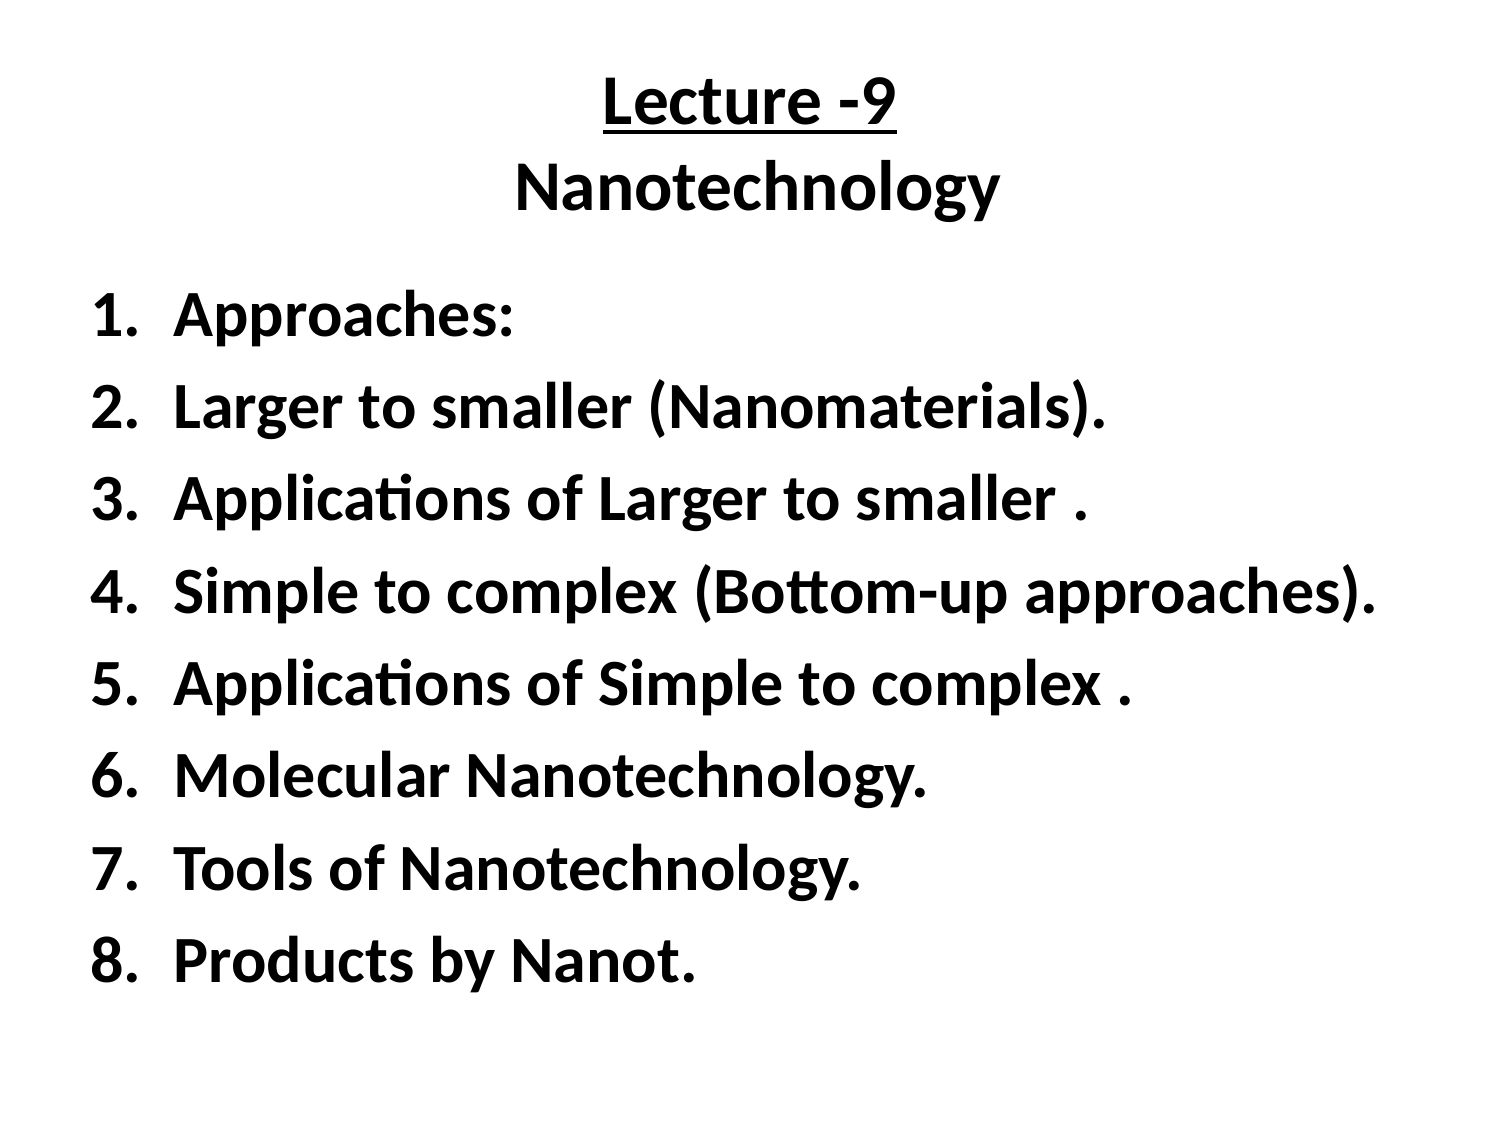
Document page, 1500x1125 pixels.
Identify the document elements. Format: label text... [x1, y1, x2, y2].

list Approaches: Larger to smaller (Nanomaterials). Applications of Larger to smaller . Simple to complex (Bottom-up approaches). Applications of Simple to complex . Molecular Nanotechnology. Tools of Nanotechnology. Products by Nanot. [75, 262, 1425, 1005]
title Lecture -9 Nanotechnology [75, 45, 1425, 233]
